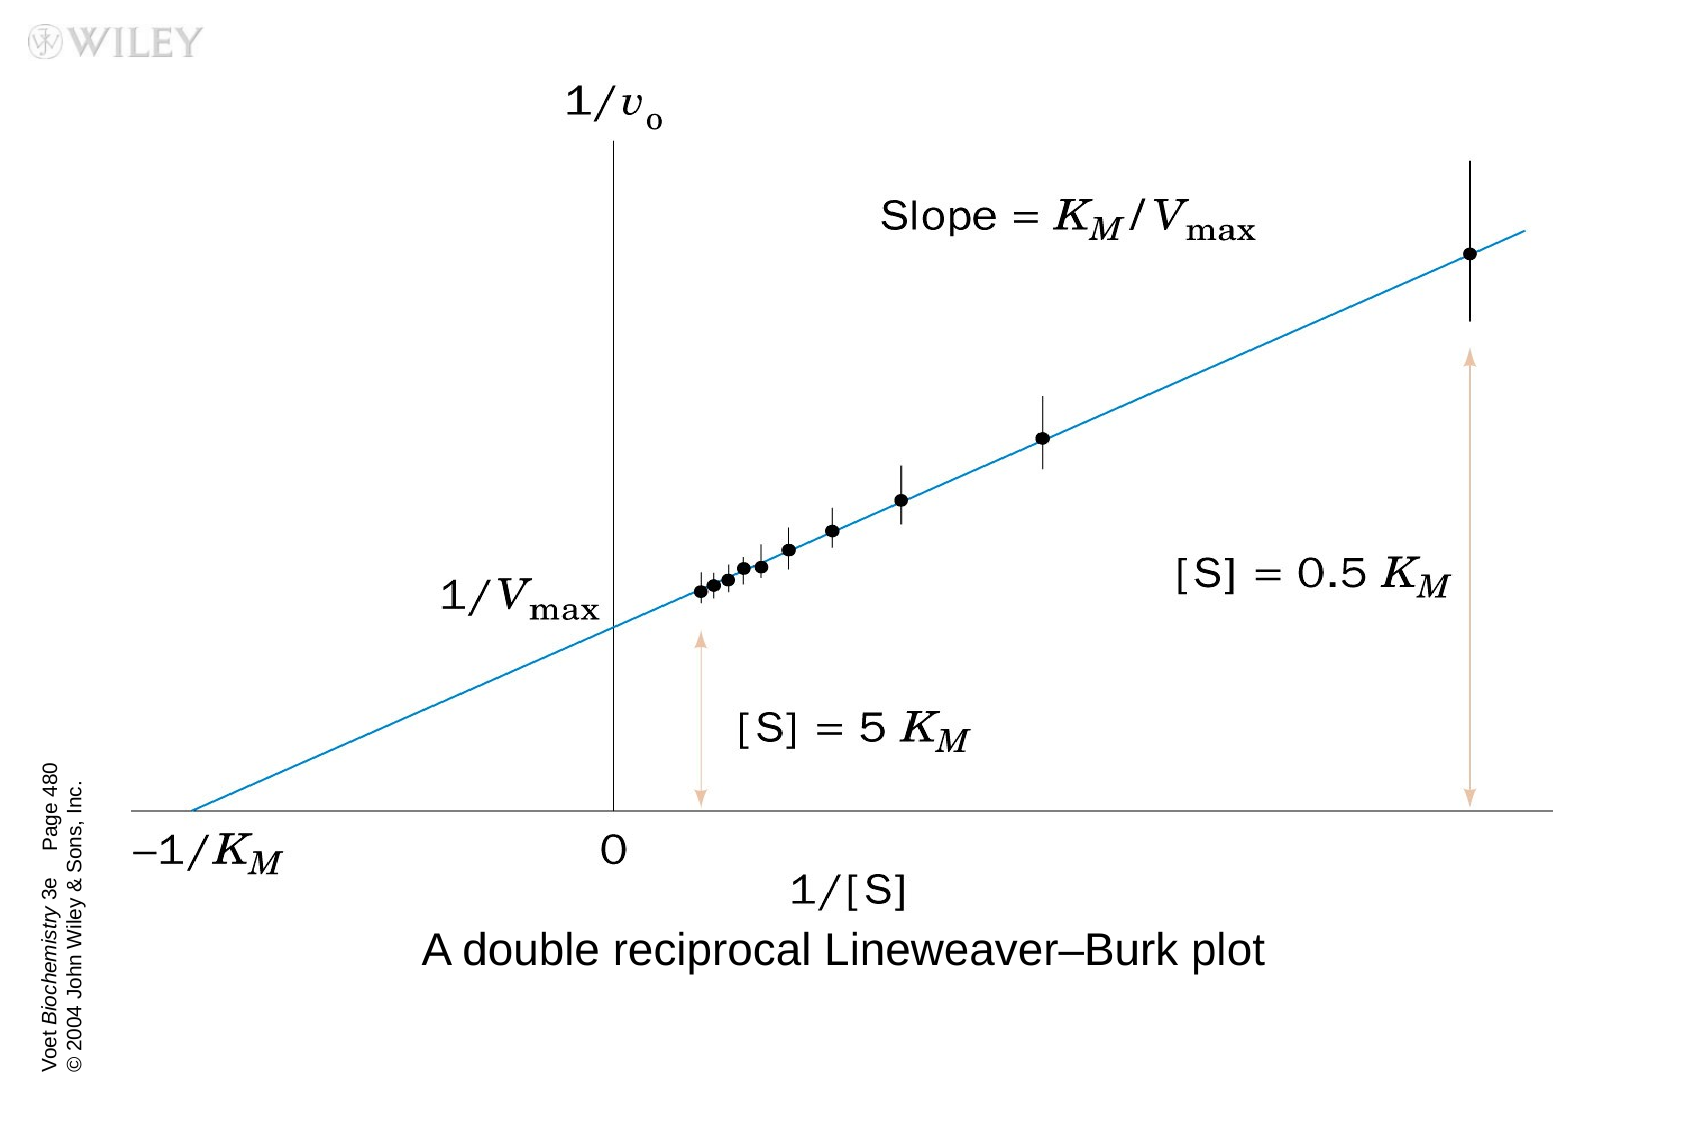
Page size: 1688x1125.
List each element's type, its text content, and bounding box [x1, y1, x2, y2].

picture [28, 24, 205, 61]
title A double reciprocal Lineweaver–Burk plot [126, 912, 1561, 988]
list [130, 74, 1553, 913]
text_box Page 480 [28, 728, 69, 866]
footer Voet Biochemistry 3e © 2004 John Wiley & Sons, Inc. [28, 625, 113, 1088]
